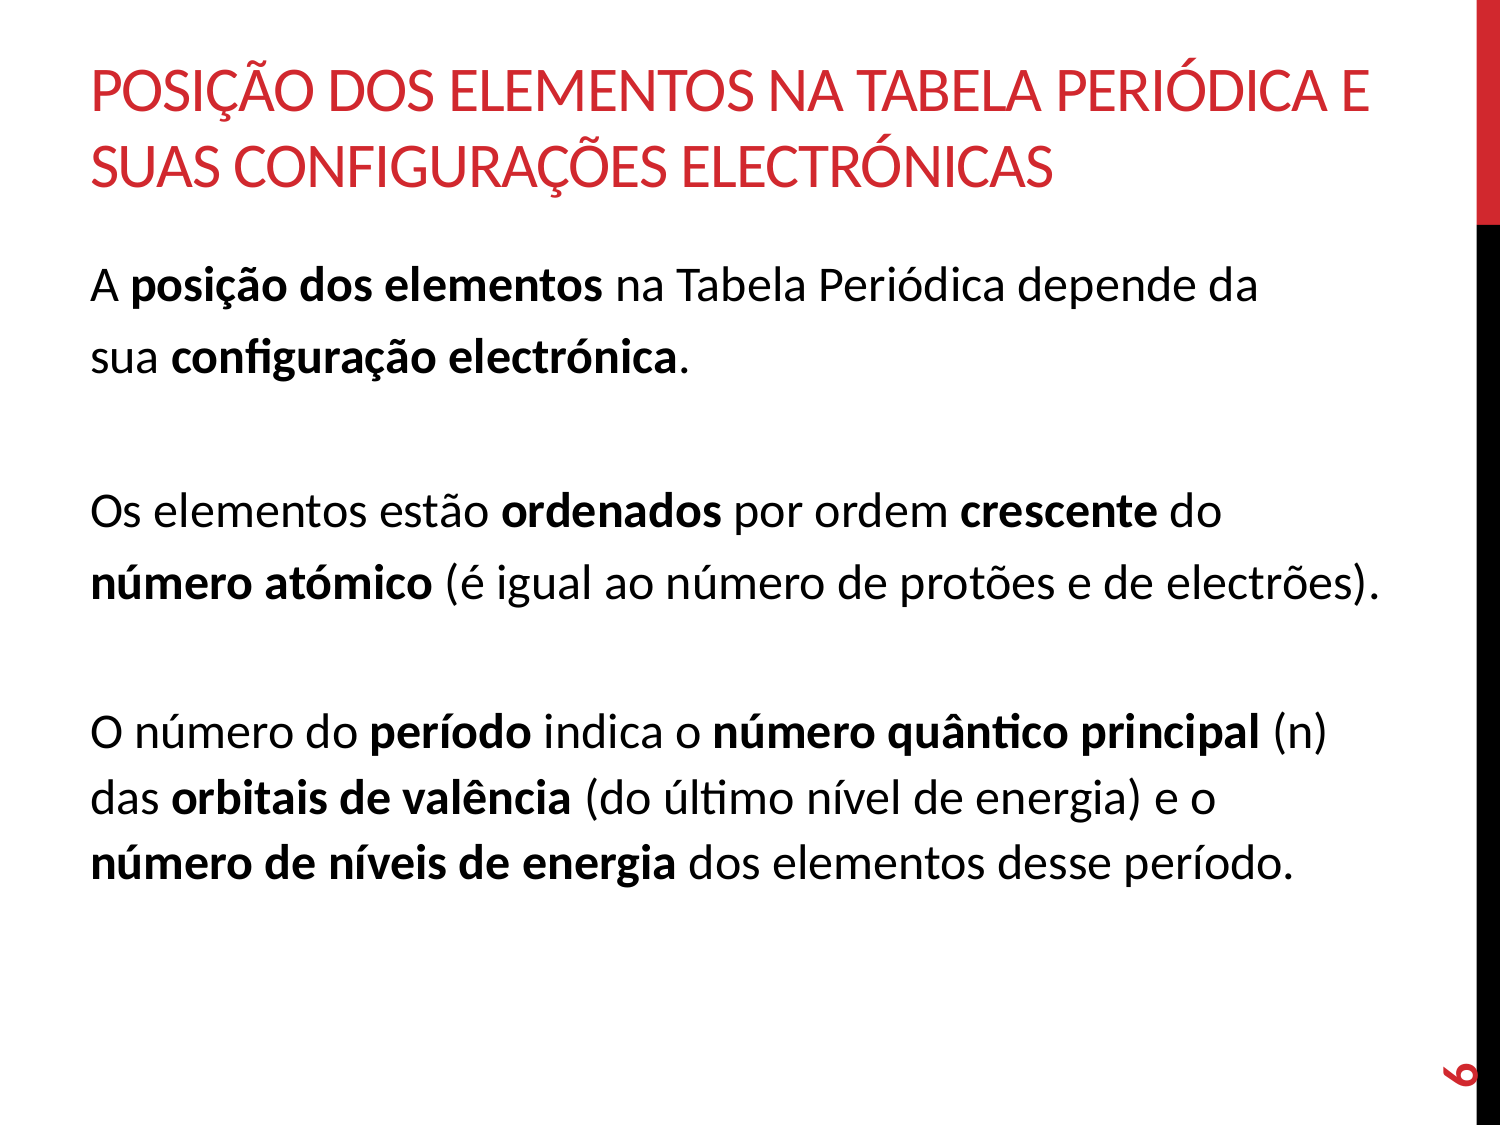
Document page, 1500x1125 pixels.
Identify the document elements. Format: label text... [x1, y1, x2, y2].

list A posição dos elementos na Tabela Periódica depende da sua configuração electrónica. Os elementos estão ordenados por ordem crescente do número atómico (é igual ao número de protões e de electrões). O número do período indica o número quântico principal (n) das orbitais de valência (do último nível de energia) e o número de níveis de energia dos elementos desse período. [75, 231, 1424, 1047]
slide_number 6 [1427, 887, 1488, 1104]
title Posição dos elementos na Tabela Periódica E SUAS configurações electrónicas [75, 36, 1424, 209]
